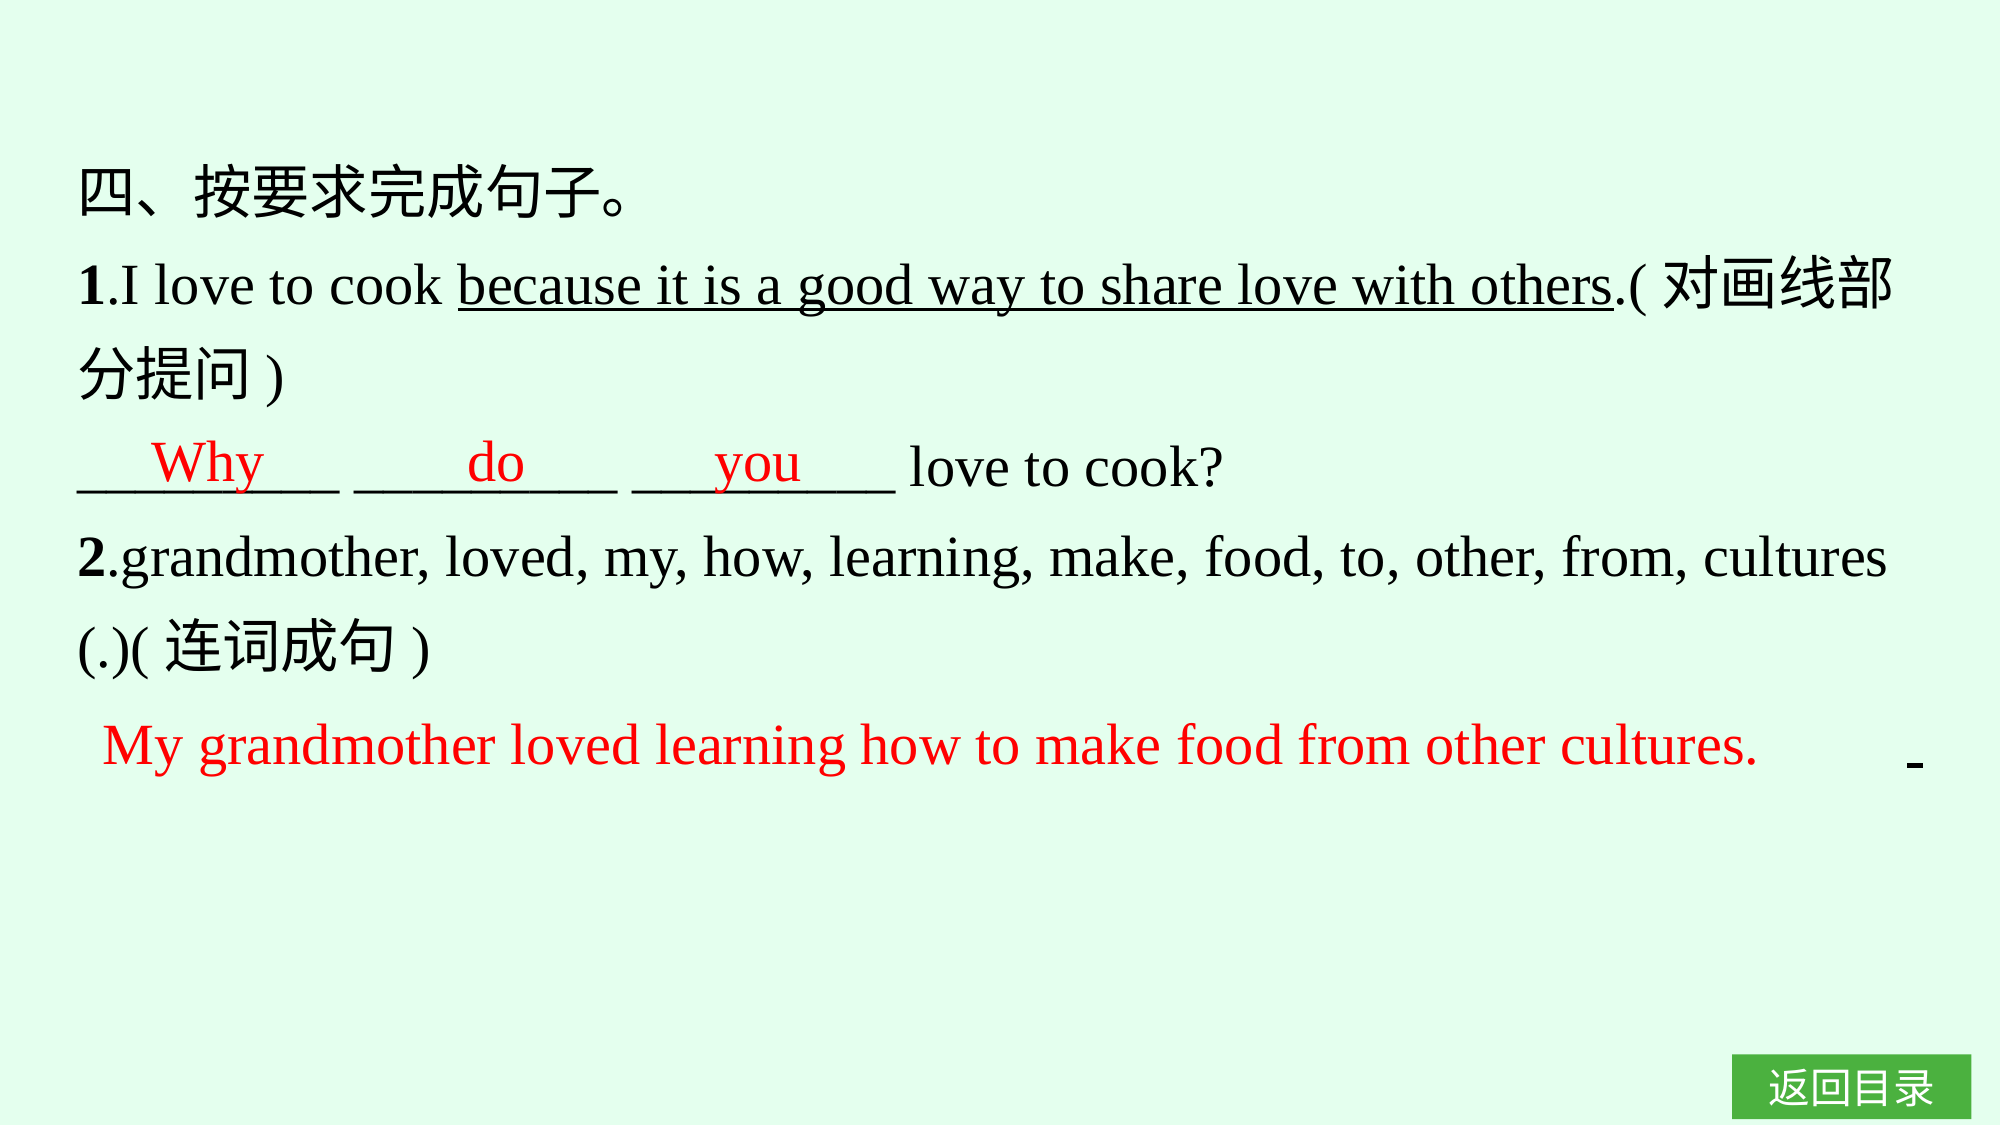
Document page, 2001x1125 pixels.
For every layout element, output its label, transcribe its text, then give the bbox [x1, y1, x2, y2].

text_box My grandmother loved learning how to make food from other cultures. [87, 684, 1775, 784]
text_box Why do you [136, 401, 818, 501]
text_box 四、按要求完成句子。 1.I love to cook because it is a good way to share love with others.(对画线部分提问) _________ _________ _________ love to cook? 2.grandmother, loved, my, how, learning, make, food, to, other, from, cultures (.)(连词成句) [62, 126, 1938, 778]
